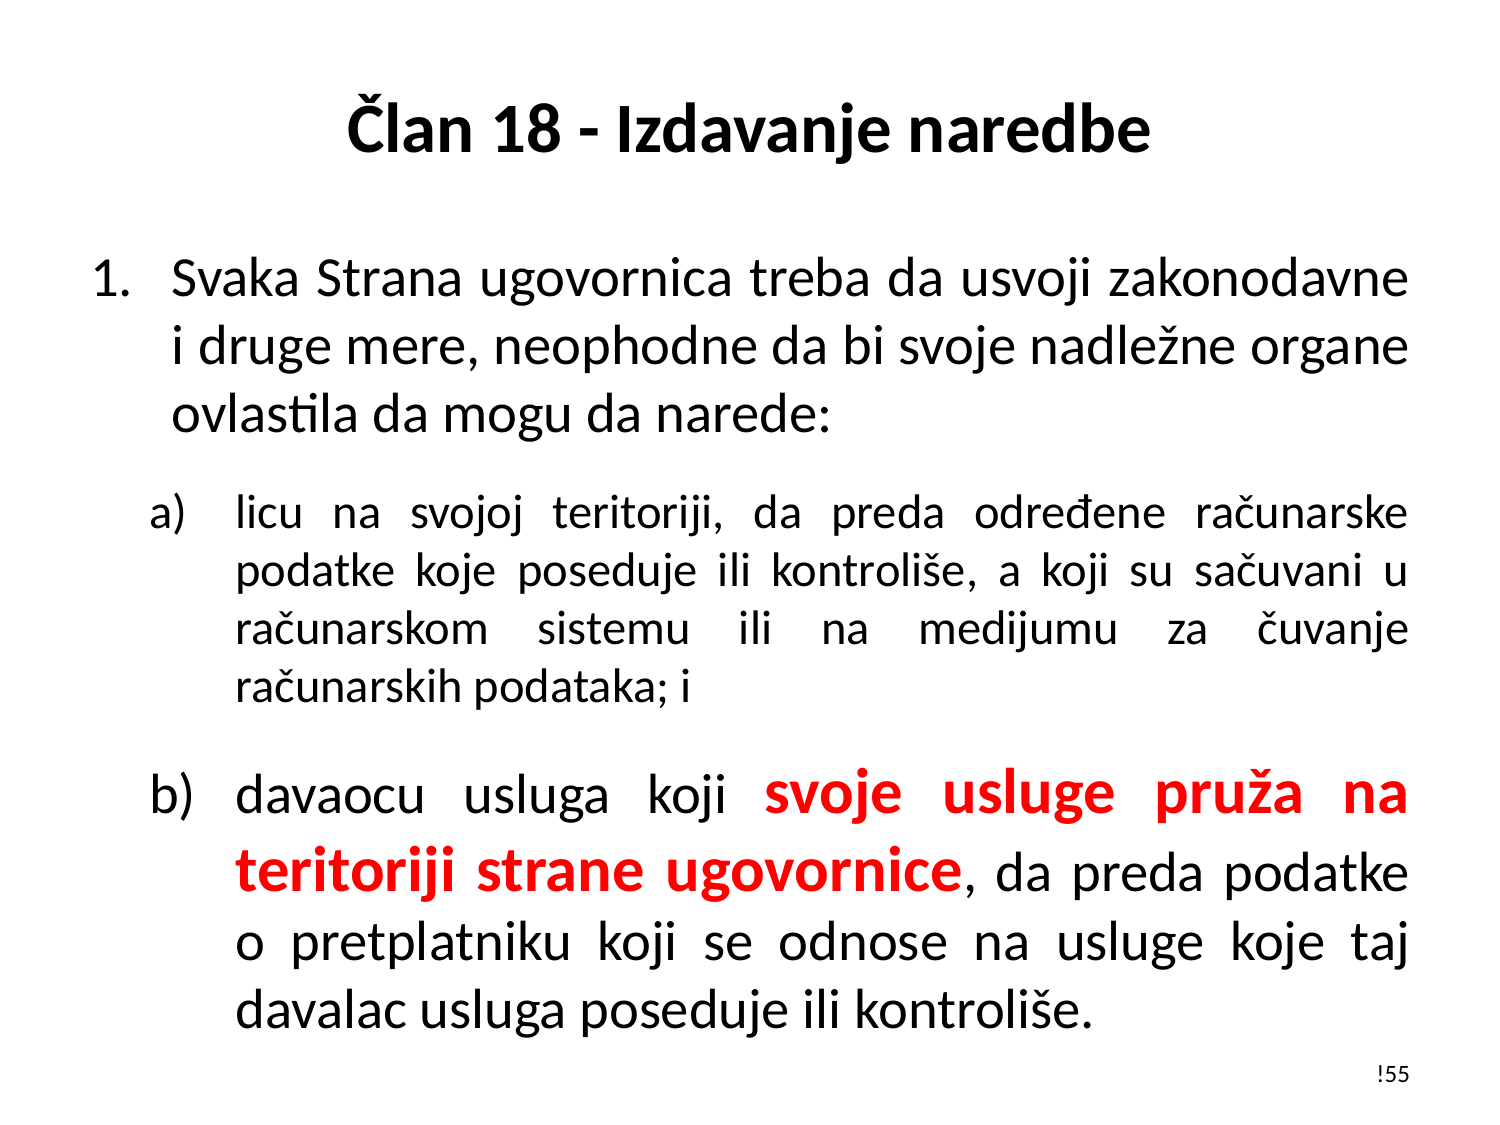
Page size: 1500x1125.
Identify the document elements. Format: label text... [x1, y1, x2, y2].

slide_number !55 [1074, 1042, 1425, 1103]
title Član 18 - Izdavanje naredbe [74, 44, 1426, 204]
list Svaka Strana ugovornica treba da usvoji zakonodavne i druge mere, neophodne da bi svoje nadležne organe ovlastila da mogu da narede: licu na svojoj teritoriji, da preda određene računarske podatke koje poseduje ili kontroliše, a koji su sačuvani u računarskom sistemu ili na medijumu za čuvanje računarskih podataka; i davaocu usluga koji svoje usluge pruža na teritoriji strane ugovornice, da preda podatke o pretplatniku koji se odnose na usluge koje taj davalac usluga poseduje ili kontroliše. [74, 232, 1426, 1053]
